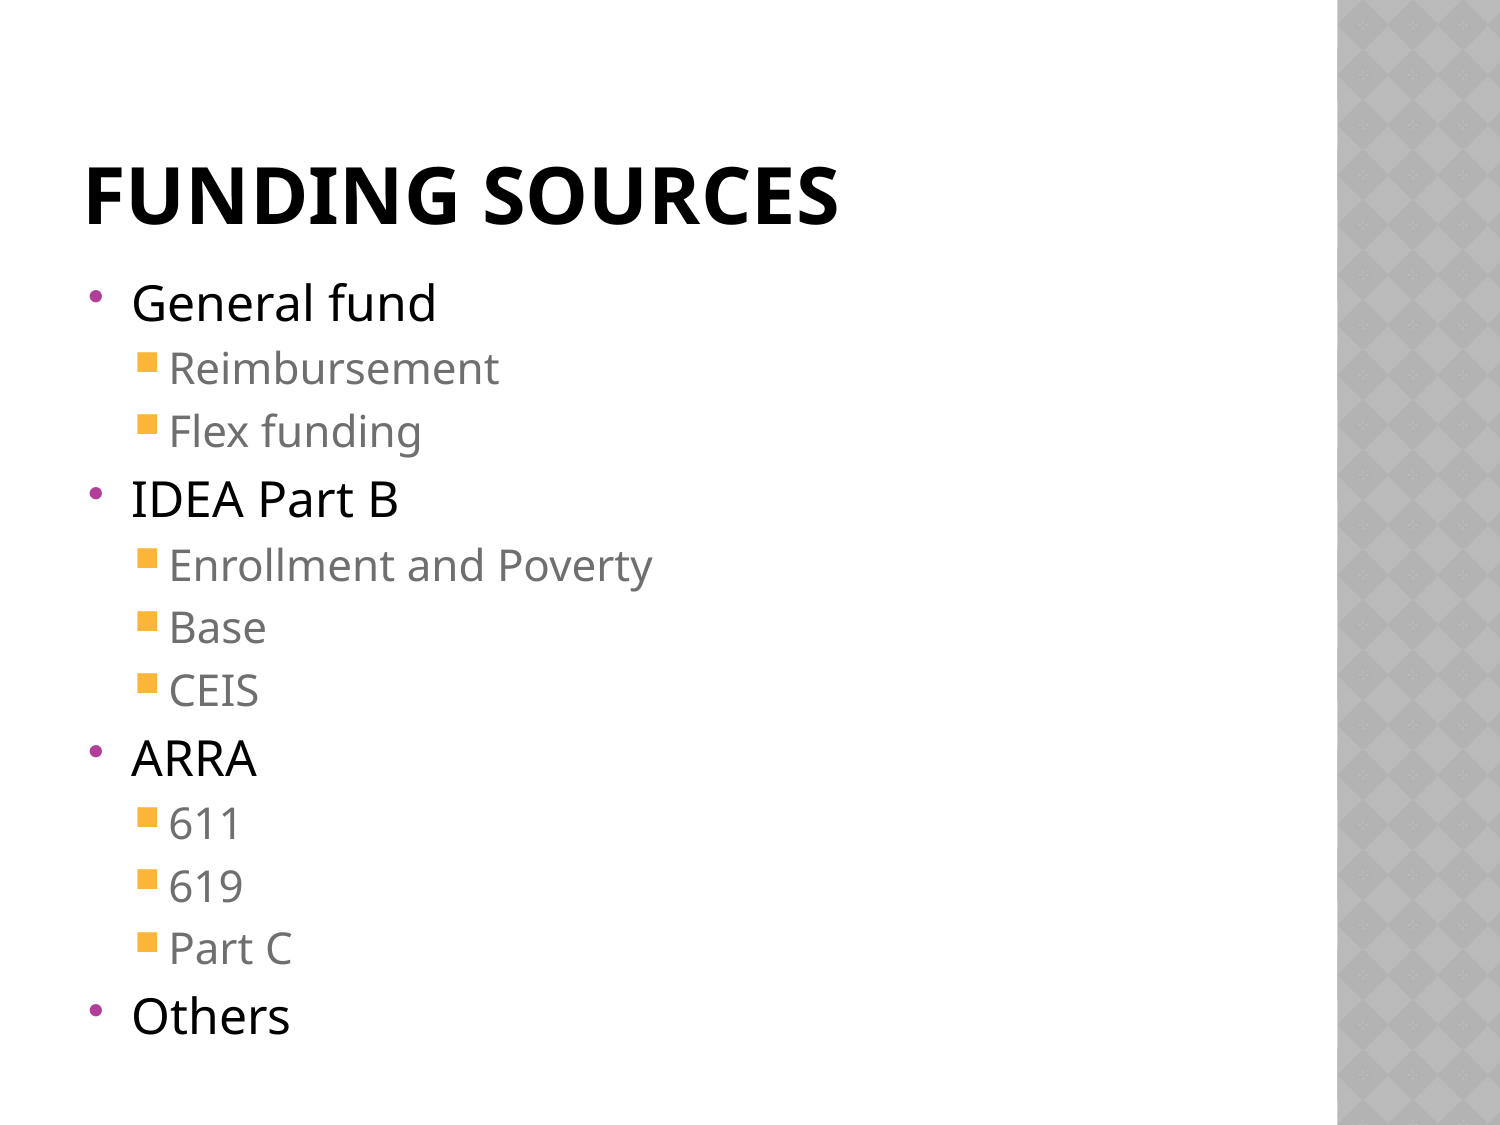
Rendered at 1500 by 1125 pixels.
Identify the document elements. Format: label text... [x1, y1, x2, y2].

list General fund Reimbursement Flex funding IDEA Part B Enrollment and Poverty Base CEIS ARRA 611 619 Part C Others [75, 264, 1263, 1059]
title Funding sources [75, 52, 1263, 240]
